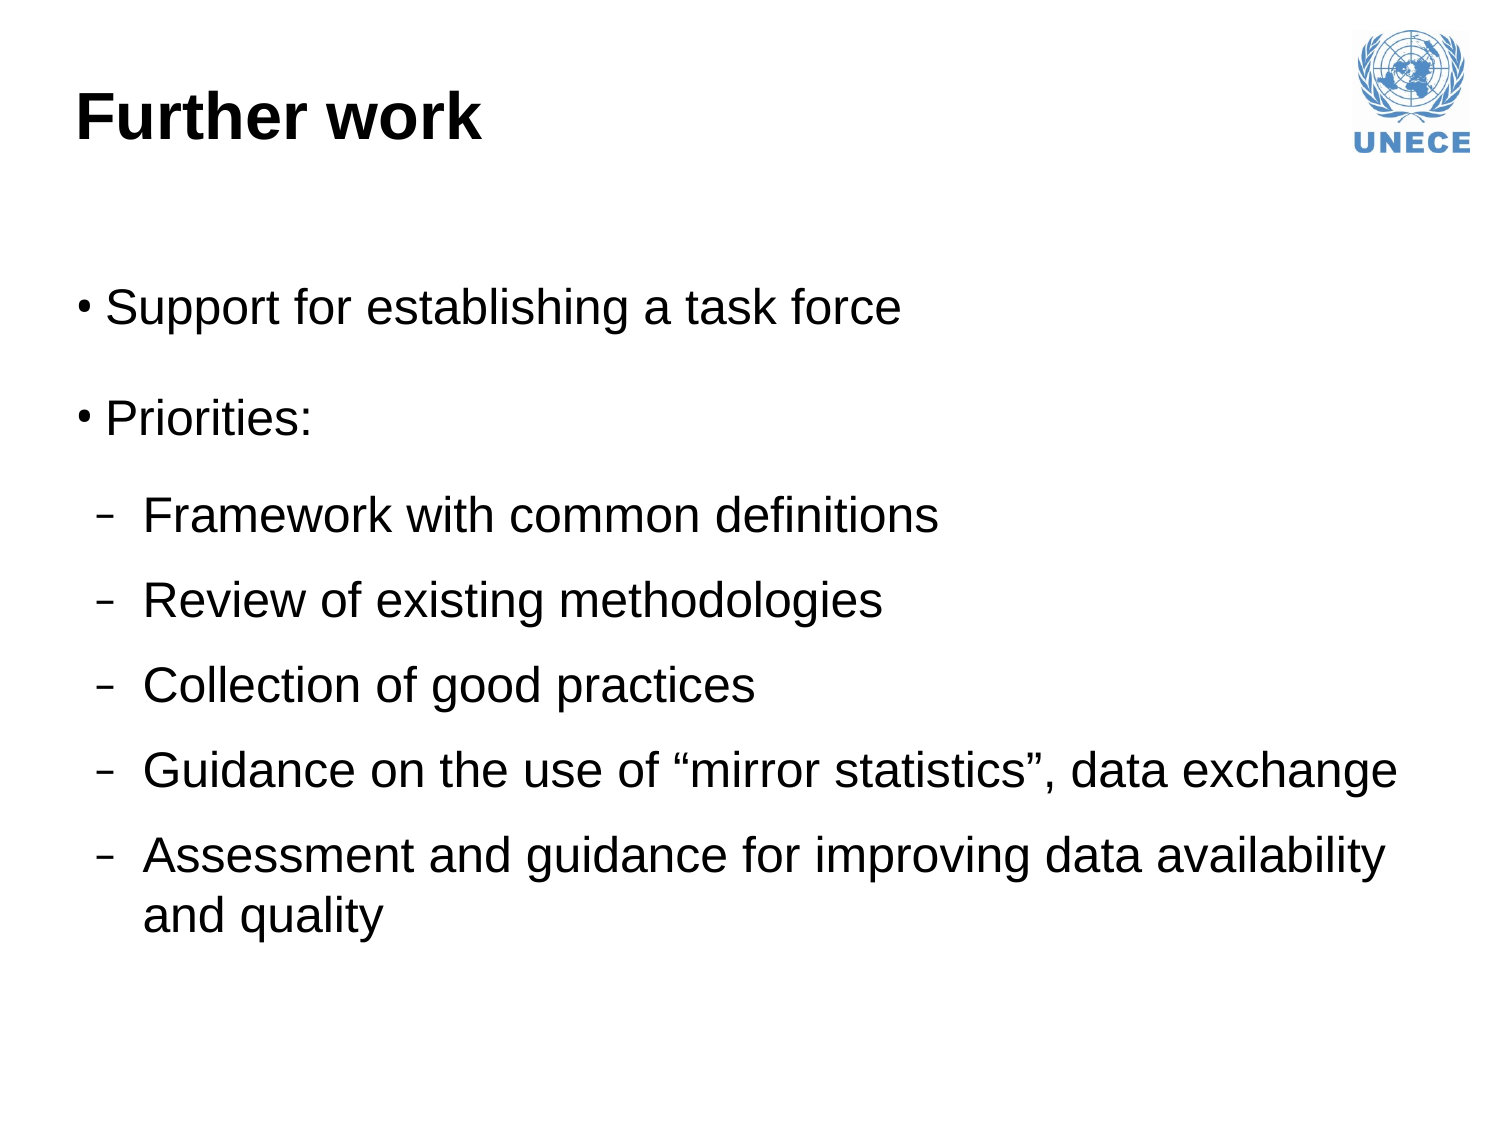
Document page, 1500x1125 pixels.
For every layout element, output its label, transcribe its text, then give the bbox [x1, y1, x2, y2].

picture [1352, 30, 1470, 153]
list Support for establishing a task force Priorities: Framework with common definitions Review of existing methodologies Collection of good practices Guidance on the use of “mirror statistics”, data exchange Assessment and guidance for improving data availability and quality [75, 275, 1425, 1000]
title Further work [75, 50, 1341, 175]
